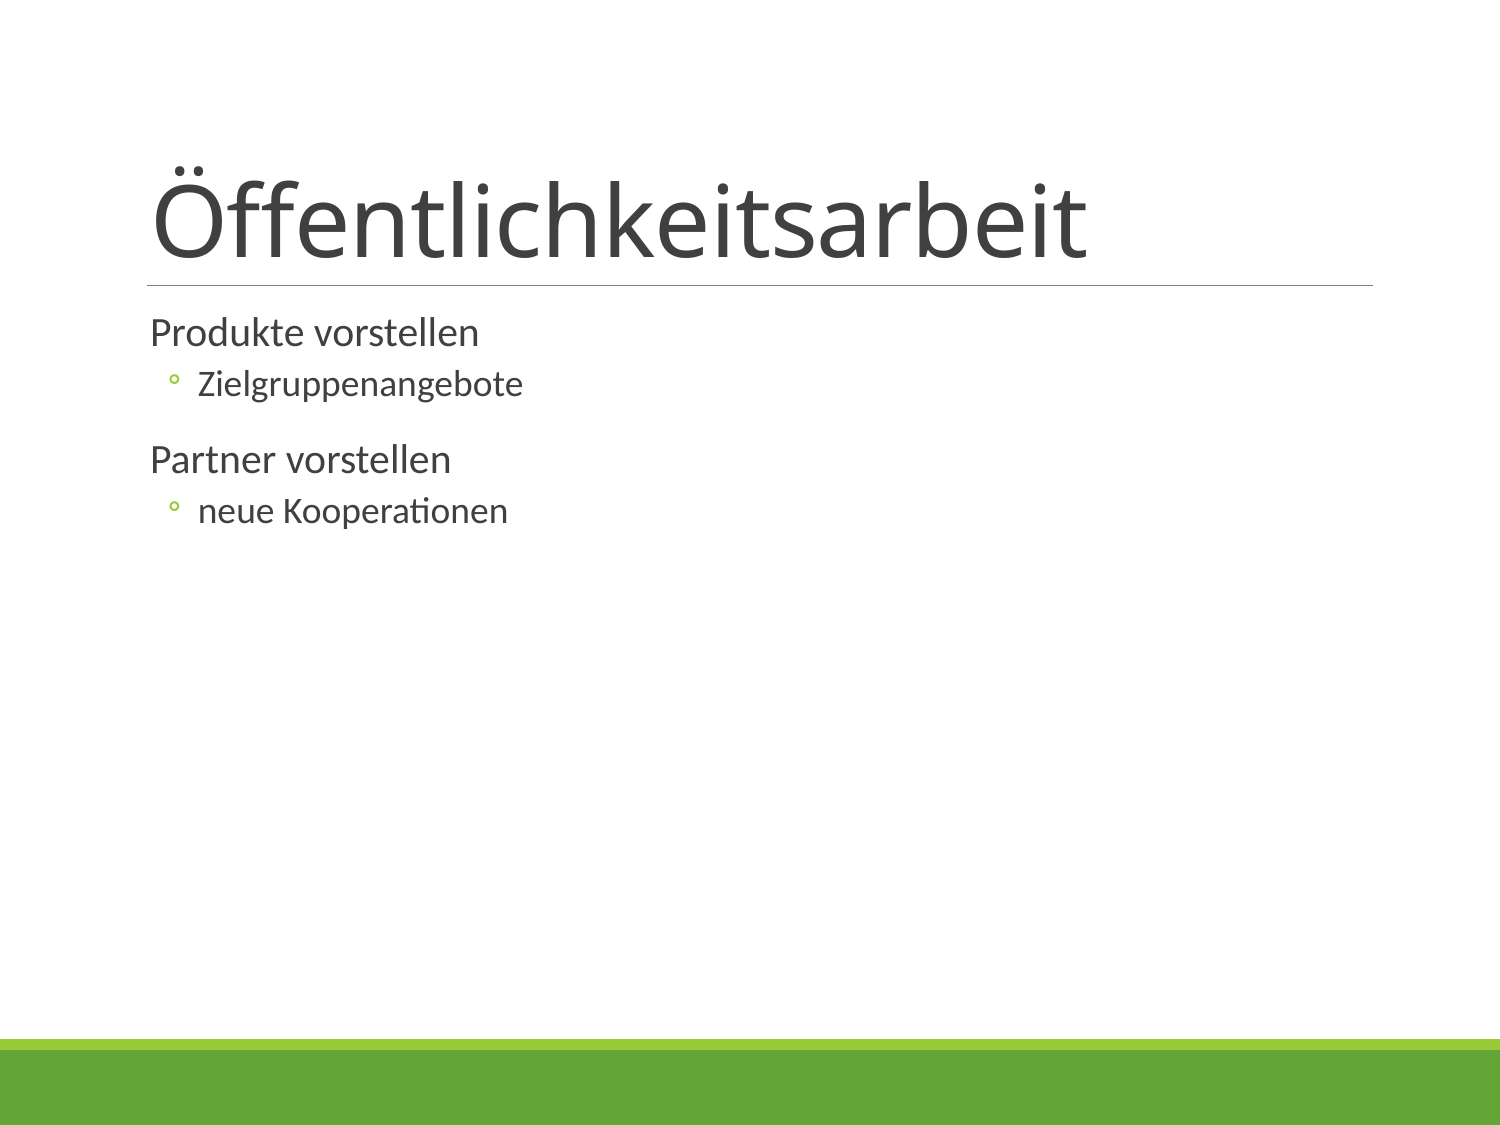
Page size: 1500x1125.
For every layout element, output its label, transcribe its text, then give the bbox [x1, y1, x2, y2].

list Produkte vorstellen Zielgruppenangebote Partner vorstellen neue Kooperationen [135, 302, 1373, 963]
title Öffentlichkeitsarbeit [135, 47, 1373, 285]
